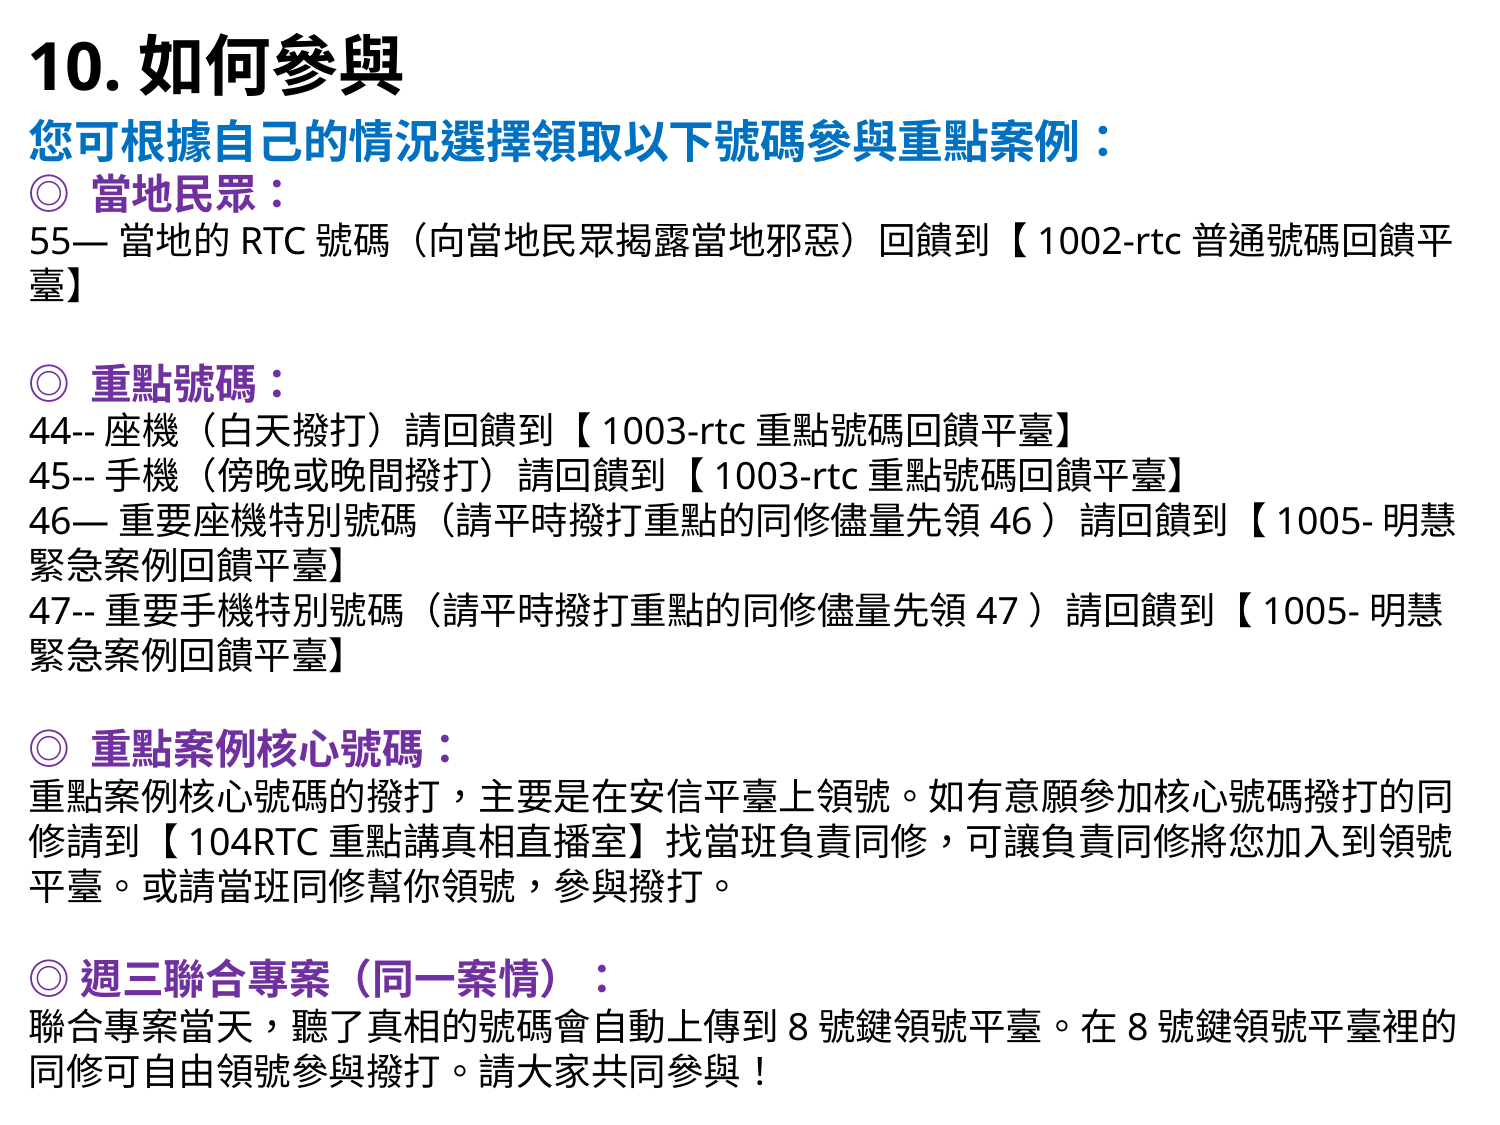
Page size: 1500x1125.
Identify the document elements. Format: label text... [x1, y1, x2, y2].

text_box 10.如何參與 [12, 15, 421, 111]
text_box 您可根據自己的情況選擇領取以下號碼參與重點案例： ◎ 當地民眾： 55—當地的RTC號碼（向當地民眾揭露當地邪惡）回饋到【1002-rtc普通號碼回饋平臺】 ◎ 重點號碼： 44--座機（白天撥打）請回饋到【1003-rtc重點號碼回饋平臺】 45--手機（傍晚或晚間撥打）請回饋到【1003-rtc重點號碼回饋平臺】 46—重要座機特別號碼（請平時撥打重點的同修儘量先領46）請回饋到【1005-明慧緊急案例回饋平臺】 47--重要手機特別號碼（請平時撥打重點的同修儘量先領47）請回饋到【1005-明慧緊急案例回饋平臺】 ◎ 重點案例核心號碼： 重點案例核心號碼的撥打，主要是在安信平臺上領號。如有意願參加核心號碼撥打的同修請到【104RTC重點講真相直播室】找當班負責同修，可讓負責同修將您加入到領號平臺。或請當班同修幫你領號，參與撥打。 ◎週三聯合專案（同一案情）： 聯合專案當天，聽了真相的號碼會自動上傳到8號鍵領號平臺。在8號鍵領號平臺裡的同修可自由領號參與撥打。請大家共同參與！ [13, 105, 1485, 1100]
